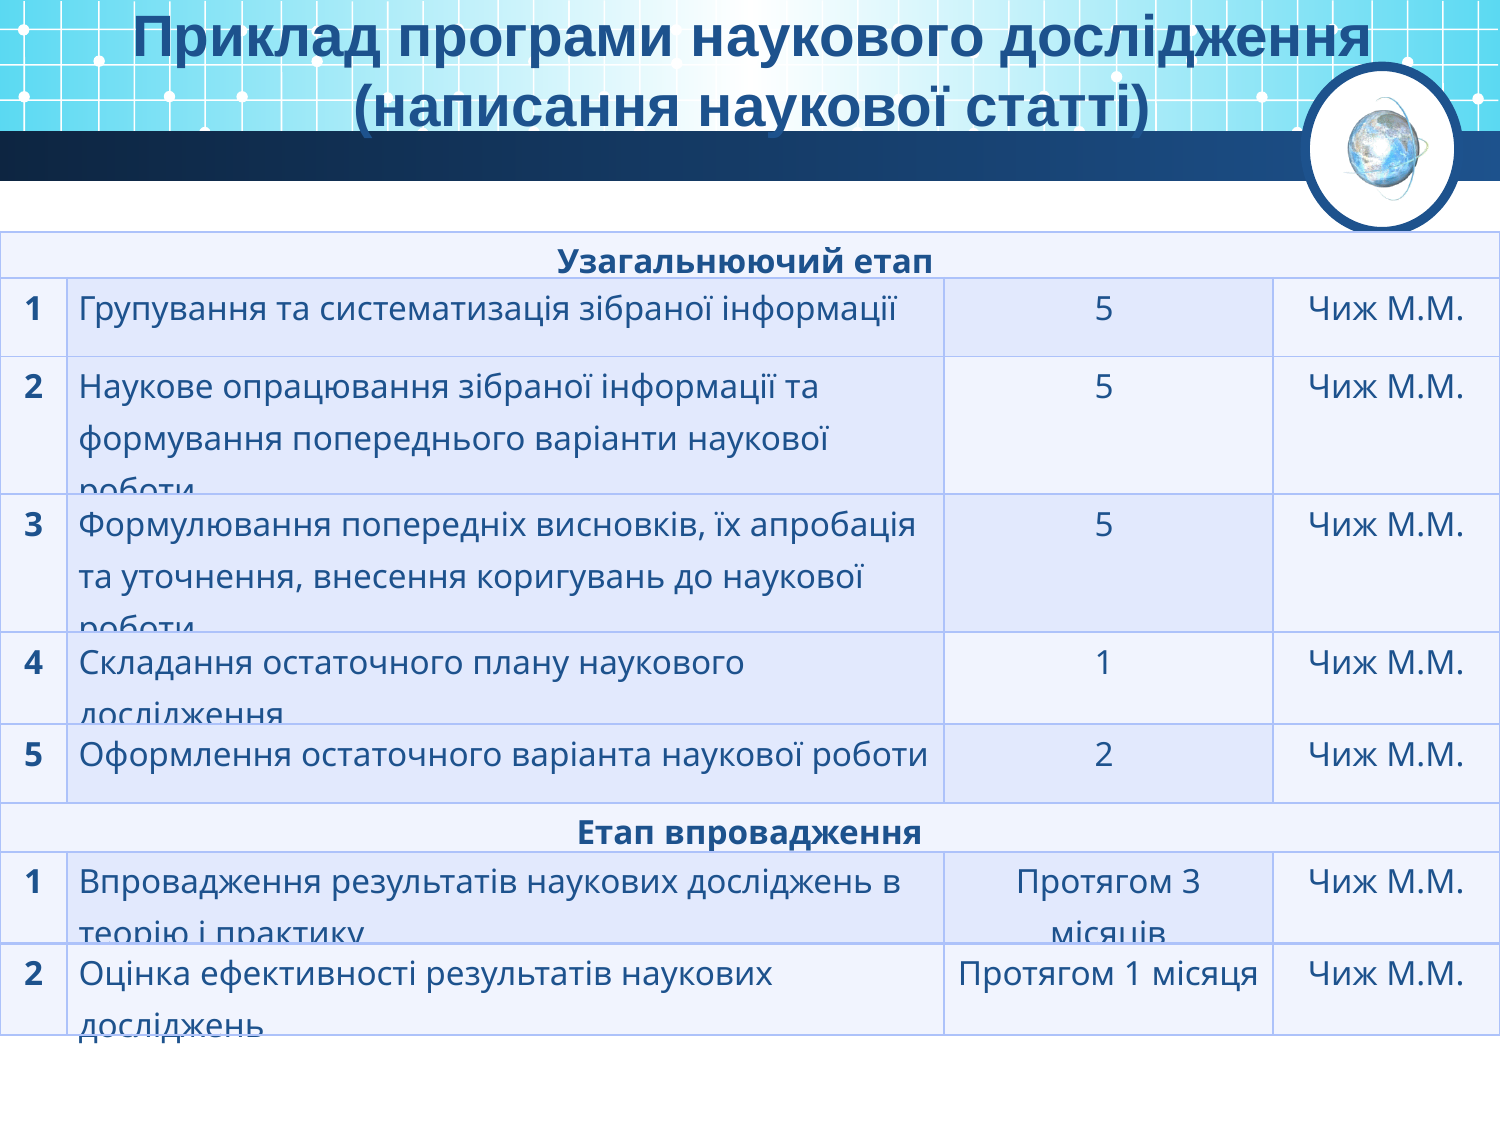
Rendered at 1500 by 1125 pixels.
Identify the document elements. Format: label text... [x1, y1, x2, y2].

table_cell 5 [945, 495, 1272, 631]
table_cell Формулювання попередніх висновків, їх апробація та уточнення, внесення коригувань до наукової роботи [68, 495, 943, 631]
table_cell 1 [1, 853, 66, 942]
table_cell Чиж М.М. [1274, 279, 1499, 356]
table_cell Чиж М.М. [1274, 633, 1499, 723]
table_cell Оформлення остаточного варіанта наукової роботи [68, 725, 943, 802]
table_cell Складання остаточного плану наукового дослідження [68, 633, 943, 723]
table_cell Чиж М.М. [1274, 853, 1499, 942]
table_cell Чиж М.М. [1274, 945, 1499, 1034]
table_cell 2 [1, 945, 66, 1034]
table_cell 2 [945, 725, 1272, 802]
table_cell Наукове опрацювання зібраної інформації та формування попереднього варіанти наукової роботи [68, 357, 943, 493]
table_cell 2 [1, 357, 66, 493]
table_cell Чиж М.М. [1274, 725, 1499, 802]
table_cell 1 [945, 633, 1272, 723]
table_cell 5 [945, 279, 1272, 356]
table_cell Чиж М.М. [1274, 495, 1499, 631]
table_cell 3 [1, 495, 66, 631]
picture [1310, 146, 1454, 226]
table_cell 5 [1, 725, 66, 802]
table_cell Оцінка ефективності результатів наукових досліджень [68, 945, 943, 1034]
table_cell Протягом 3 місяців [945, 853, 1272, 942]
table_cell Протягом 1 місяця [945, 945, 1272, 1034]
table_header Узагальнюючий етап [1, 233, 1499, 277]
table_cell Етап впровадження [1, 804, 1499, 851]
text_box Приклад програми наукового дослідження (написання наукової статті) [5, 0, 1500, 146]
table_cell 5 [945, 357, 1272, 493]
table_cell Чиж М.М. [1274, 357, 1499, 493]
table_cell Впровадження результатів наукових досліджень в теорію і практику [68, 853, 943, 942]
table_cell Групування та систематизація зібраної інформації [68, 279, 943, 356]
table_cell 1 [1, 279, 66, 356]
table_cell 4 [1, 633, 66, 723]
